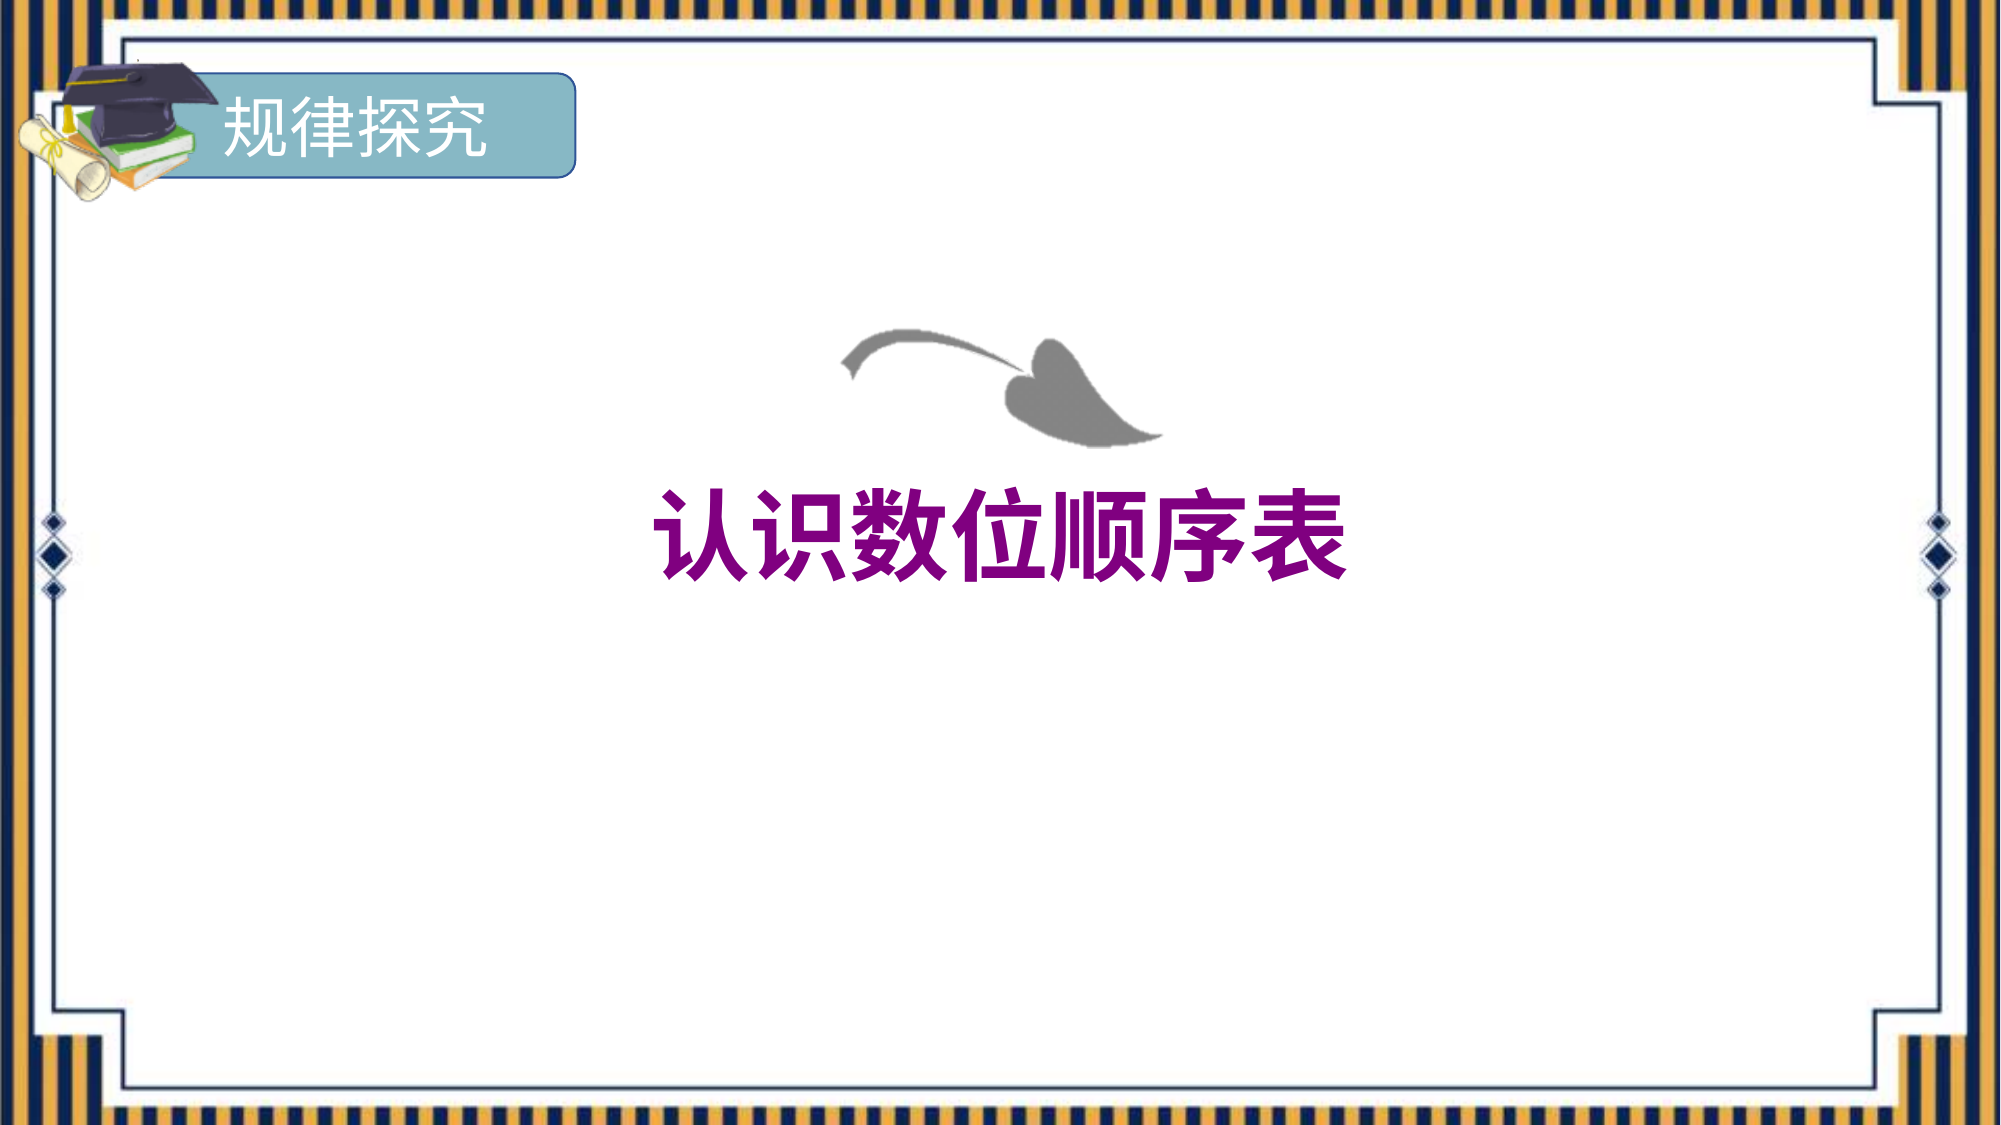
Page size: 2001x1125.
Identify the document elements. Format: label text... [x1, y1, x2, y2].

picture [0, 0, 2001, 1125]
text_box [0, 3, 576, 243]
text_box 认识数位顺序表 [635, 465, 1365, 601]
